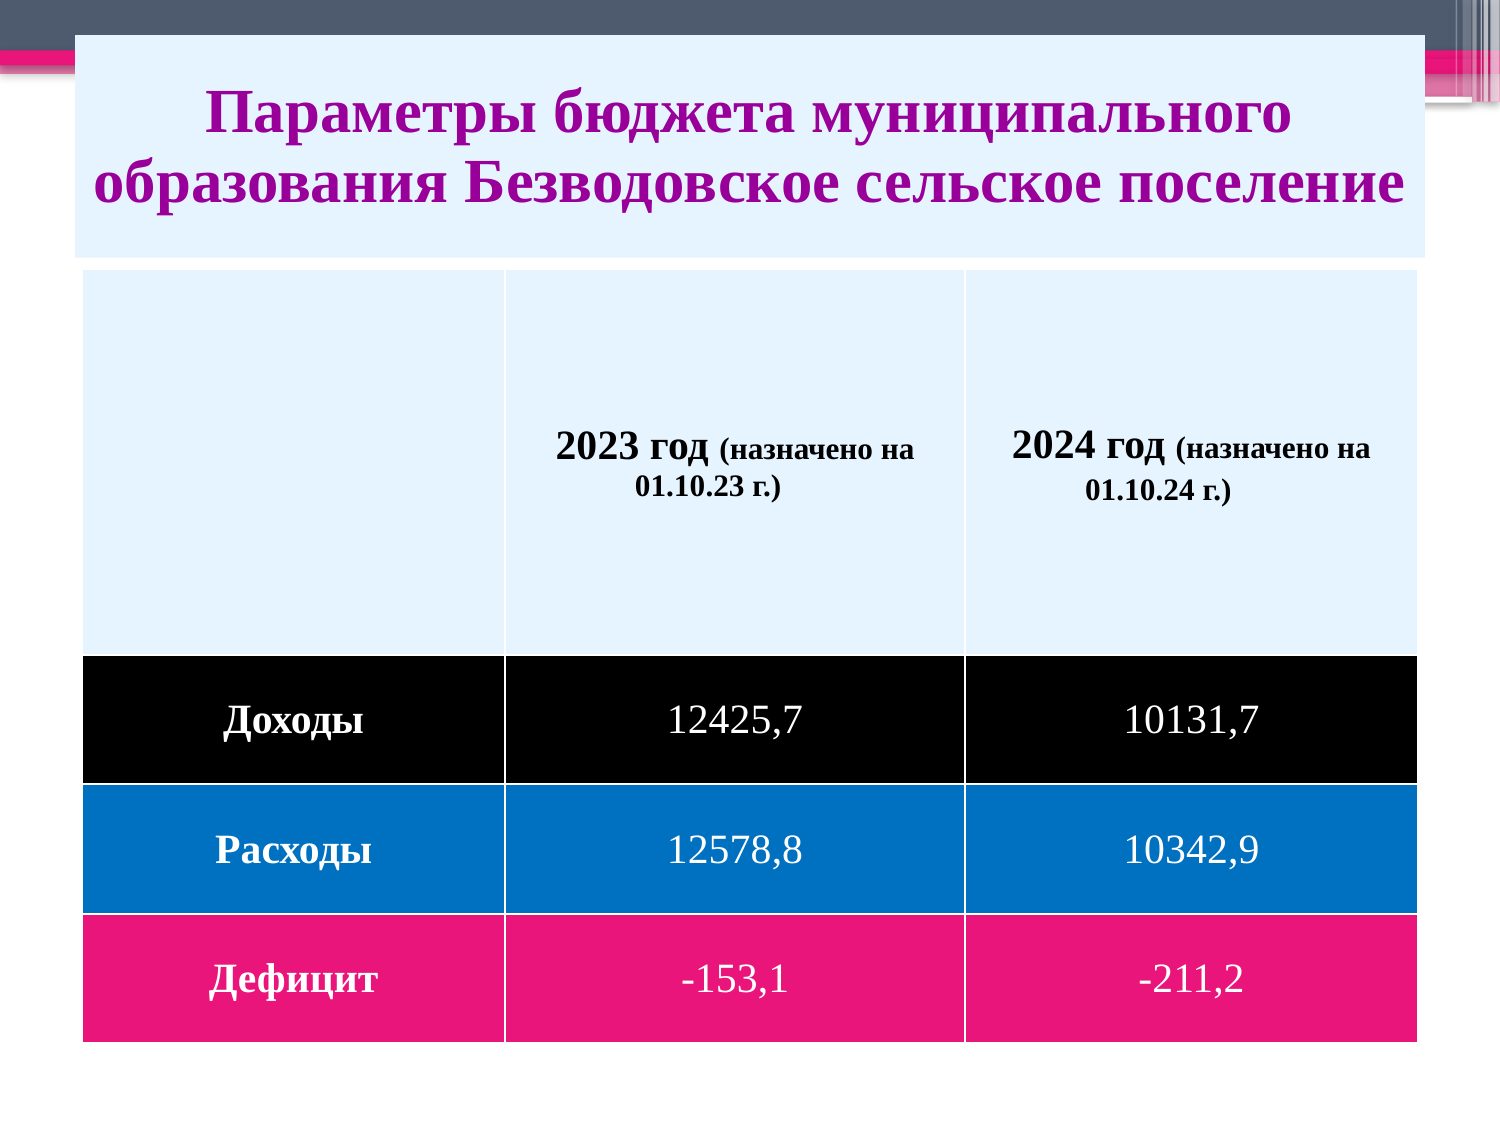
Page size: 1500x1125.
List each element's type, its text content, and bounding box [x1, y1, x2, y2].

table_cell 10131,7 [966, 656, 1417, 783]
table_cell 12578,8 [506, 785, 964, 913]
table_cell 10342,9 [966, 785, 1417, 913]
table_header 2024 год (назначено на 01.10.24 г.) [966, 270, 1417, 654]
table_cell Дефицит [83, 915, 504, 1042]
table_cell Доходы [83, 656, 504, 783]
table_cell Расходы [83, 785, 504, 913]
table_cell -153,1 [506, 915, 964, 1042]
table_cell 12425,7 [506, 656, 964, 783]
table_cell -211,2 [966, 915, 1417, 1042]
table_header [83, 270, 504, 654]
title Параметры бюджета муниципального образования Безводовское сельское поселение [75, 35, 1425, 258]
table_header 2023 год (назначено на 01.10.23 г.) [506, 270, 964, 654]
